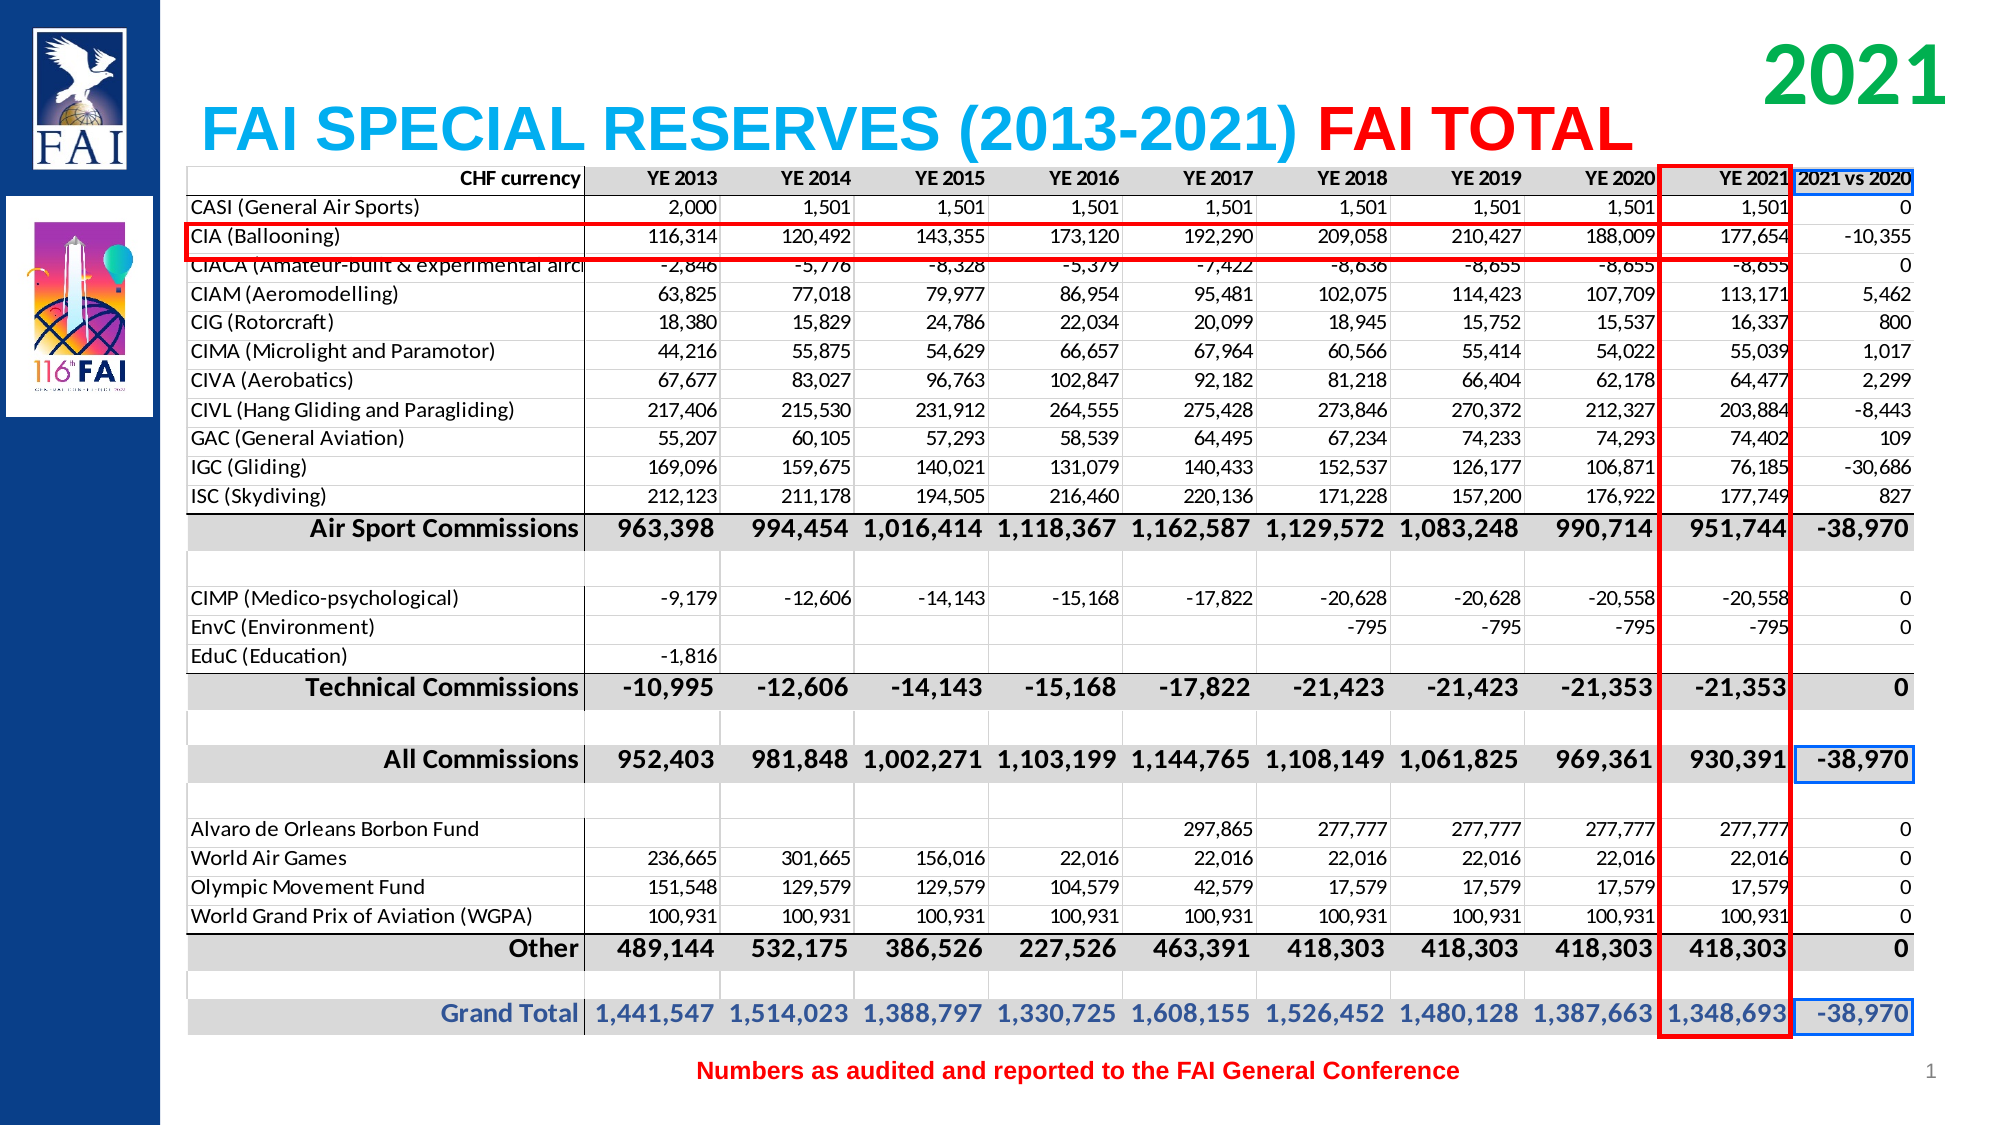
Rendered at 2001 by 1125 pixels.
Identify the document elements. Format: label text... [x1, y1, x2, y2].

list FAI Special Reserves (2013-2021) FAI Total [186, 35, 1972, 171]
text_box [186, 165, 1916, 1037]
picture [32, 27, 127, 170]
text_box 2021 [1718, 5, 1993, 130]
list Numbers as audited and reported to the FAI General Conference [439, 1037, 1719, 1106]
picture [6, 196, 153, 417]
